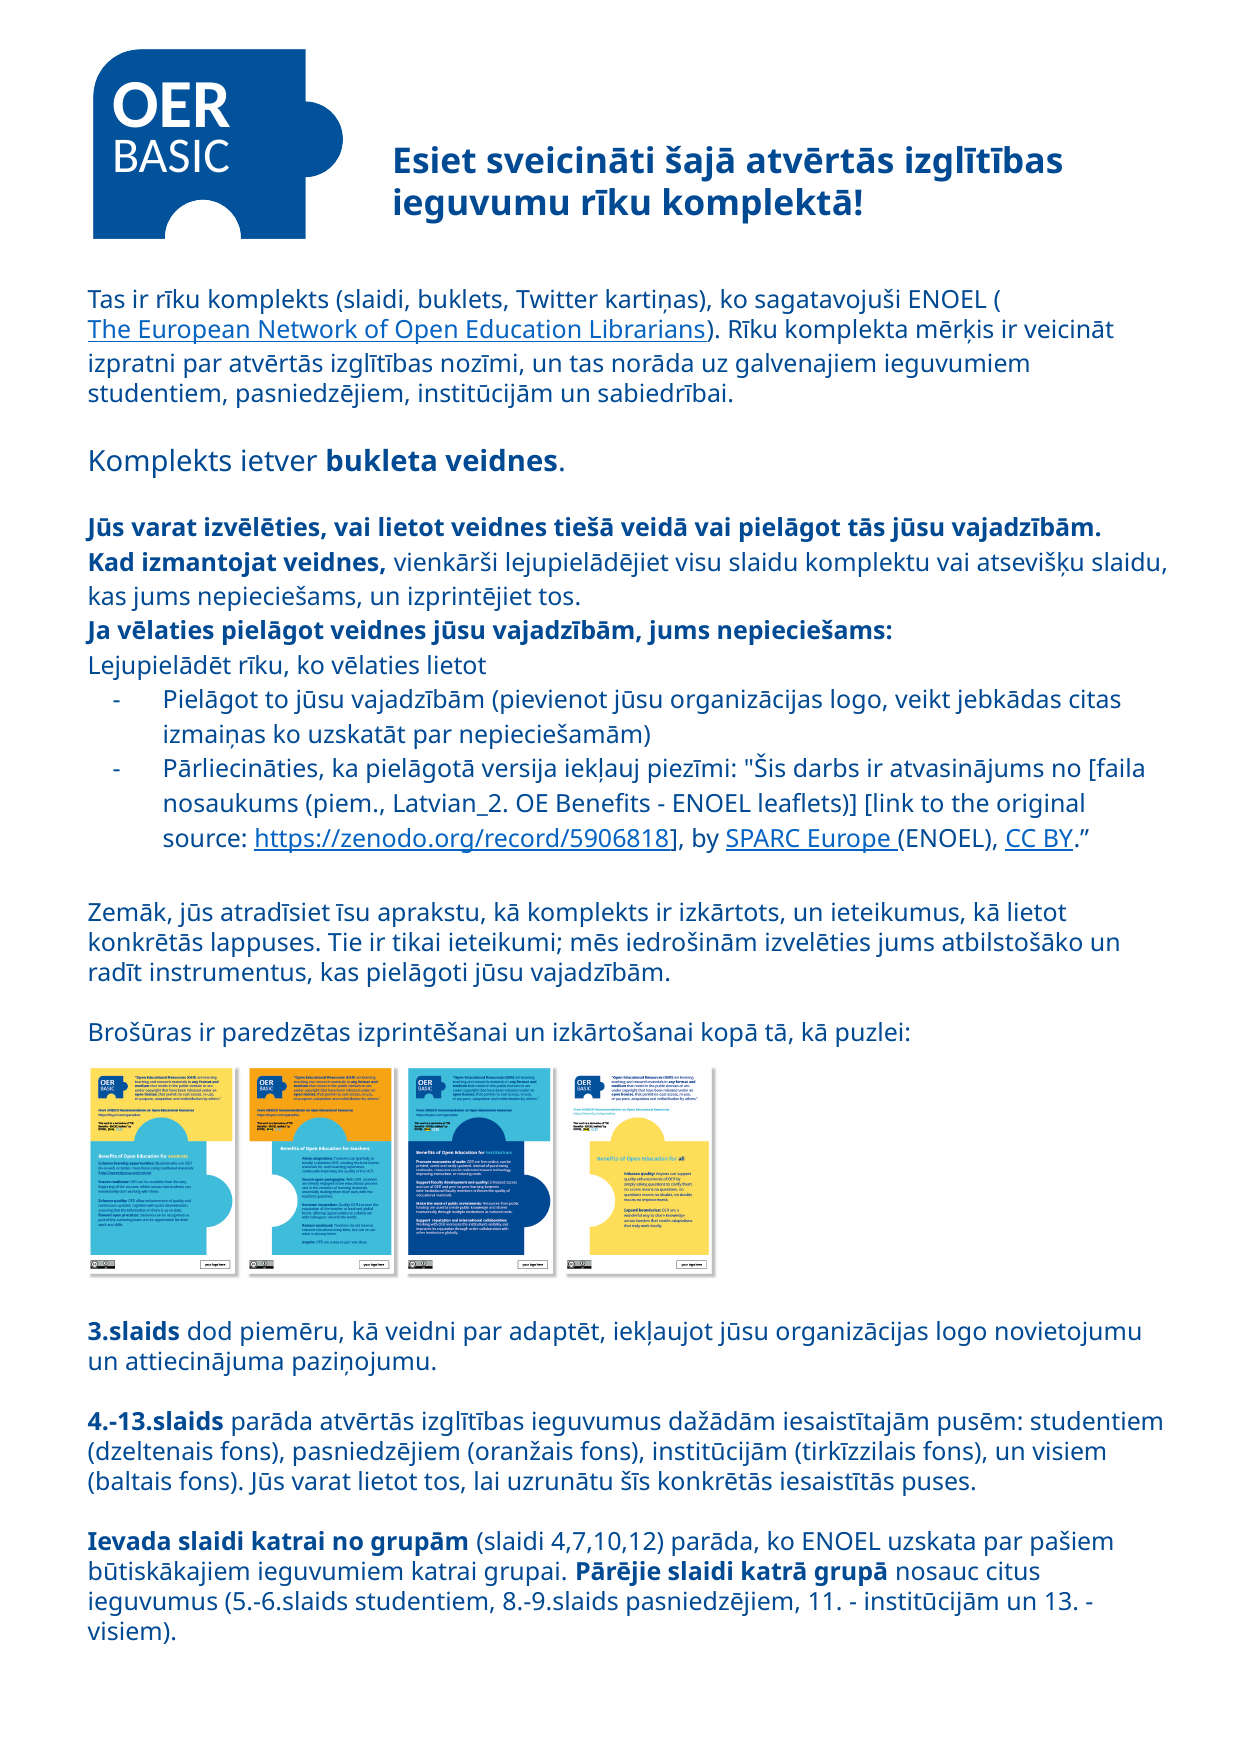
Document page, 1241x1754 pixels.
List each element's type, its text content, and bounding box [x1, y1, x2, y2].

text_box Esiet sveicināti šajā atvērtās izglītības ieguvumu rīku komplektā! [377, 122, 1110, 238]
text_box Tas ir rīku komplekts (slaidi, buklets, Twitter kartiņas), ko sagatavojuši ENOEL (The European Network of Open Education Librarians). Rīku komplekta mērķis ir veicināt izpratni par atvērtās izglītības nozīmi, un tas norāda uz galvenajiem ieguvumiem studentiem, pasniedzējiem, institūcijām un sabiedrībai. Komplekts ietver bukleta veidnes. Jūs varat izvēlēties, vai lietot veidnes tiešā veidā vai pielāgot tās jūsu vajadzībām. Kad izmantojat veidnes, vienkārši lejupielādējiet visu slaidu komplektu vai atsevišķu slaidu, kas jums nepieciešams, un izprintējiet tos. Ja vēlaties pielāgot veidnes jūsu vajadzībām, jums nepieciešams: Lejupielādēt rīku, ko vēlaties lietot Pielāgot to jūsu vajadzībām (pievienot jūsu organizācijas logo, veikt jebkādas citas izmaiņas ko uzskatāt par nepieciešamām) Pārliecināties, ka pielāgotā versija iekļauj piezīmi: "Šis darbs ir atvasinājums no [faila nosaukums (piem., Latvian_2. OE Benefits - ENOEL leaflets)] [link to the original source: https://zenodo.org/record/5906818], by SPARC Europe (ENOEL), CC BY.” Zemāk, jūs atradīsiet īsu aprakstu, kā komplekts ir izkārtots, un ieteikumus, kā lietot konkrētās lappuses. Tie ir tikai ieteikumi; mēs iedrošinām izvelēties jums atbilstošāko un radīt instrumentus, kas pielāgoti jūsu vajadzībām. Brošūras ir paredzētas izprintēšanai un izkārtošanai kopā tā, kā puzlei: 3.slaids dod piemēru, kā veidni par adaptēt, iekļaujot jūsu organizācijas logo novietojumu un attiecinājuma paziņojumu. 4.-13.slaids parāda atvērtās izglītības ieguvumus dažādām iesaistītajām pusēm: studentiem (dzeltenais fons), pasniedzējiem (oranžais fons), institūcijām (tirkīzzilais fons), un visiem (baltais fons). Jūs varat lietot tos, lai uzrunātu šīs konkrētās iesaistītās puses. Ievada slaidi katrai no grupām (slaidi 4,7,10,12) parāda, ko ENOEL uzskata par pašiem būtiskākajiem ieguvumiem katrai grupai. Pārējie slaidi katrā grupā nosauc citus ieguvumus (5.-6.slaids studentiem, 8.-9.slaids pasniedzējiem, 11. - institūcijām un 13. - visiem). [72, 268, 1192, 1660]
picture [93, 49, 343, 240]
picture [72, 1046, 744, 1295]
